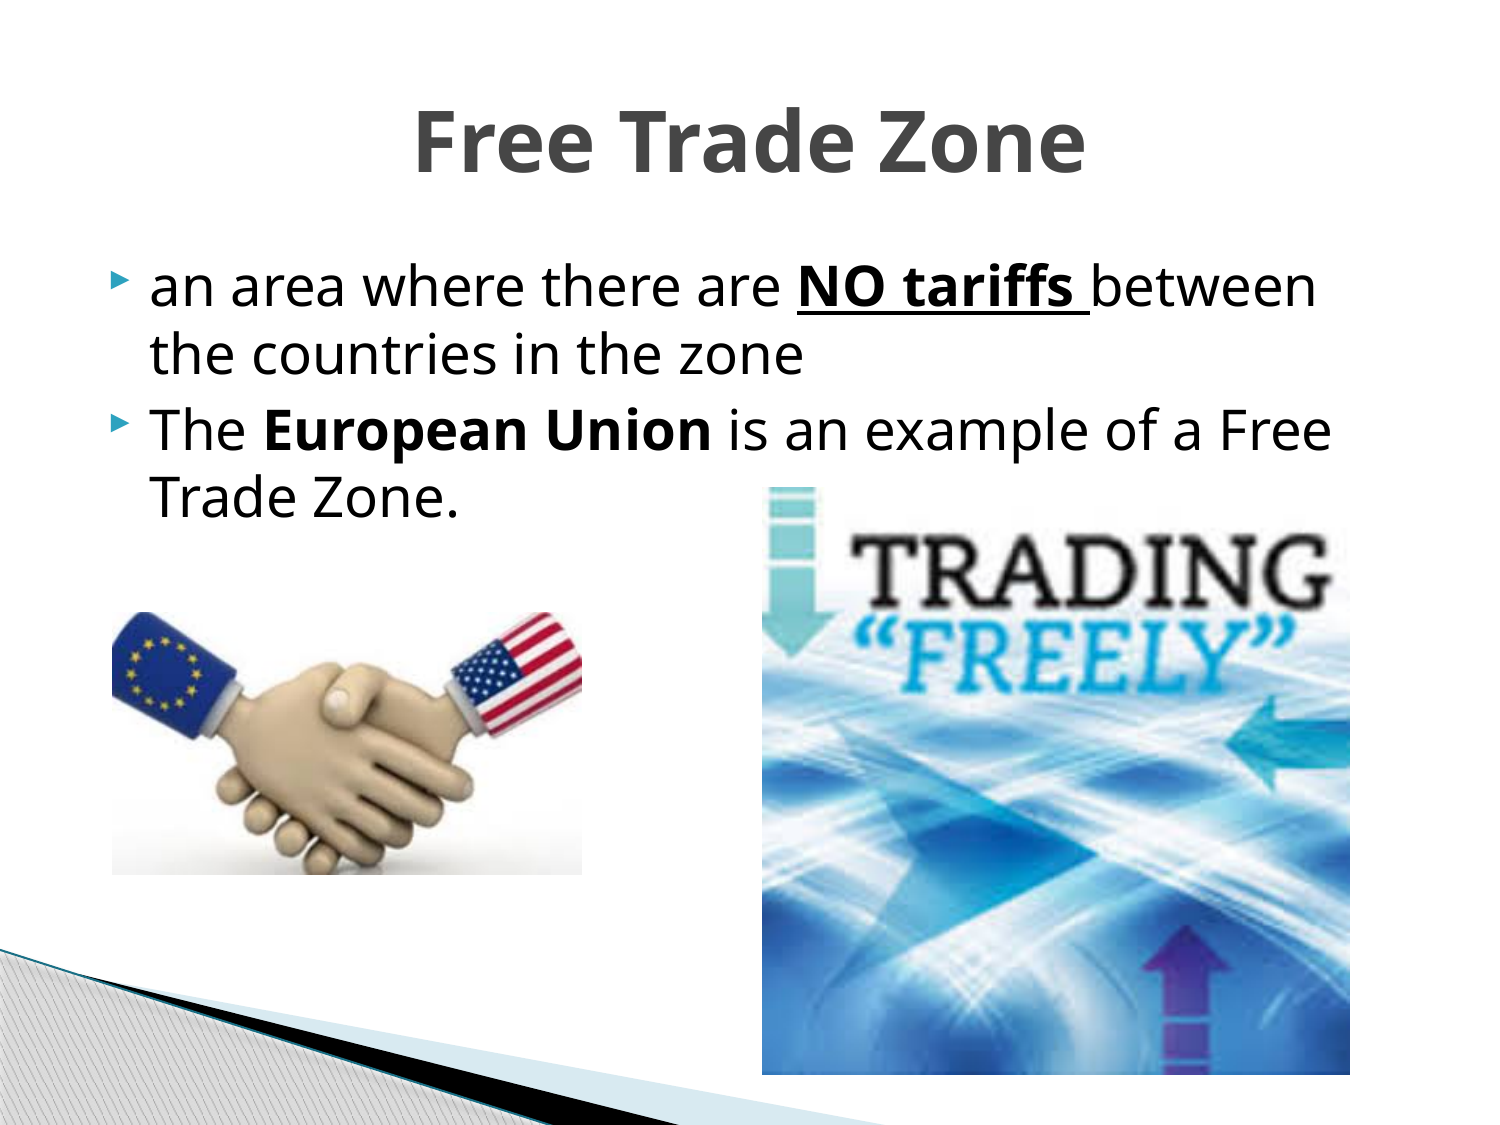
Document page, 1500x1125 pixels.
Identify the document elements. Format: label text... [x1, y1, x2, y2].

picture [112, 612, 582, 876]
list an area where there are NO tariffs between the countries in the zone The European Union is an example of a Free Trade Zone. [75, 243, 1425, 986]
picture [762, 487, 1351, 1076]
title Free Trade Zone [75, 45, 1425, 233]
